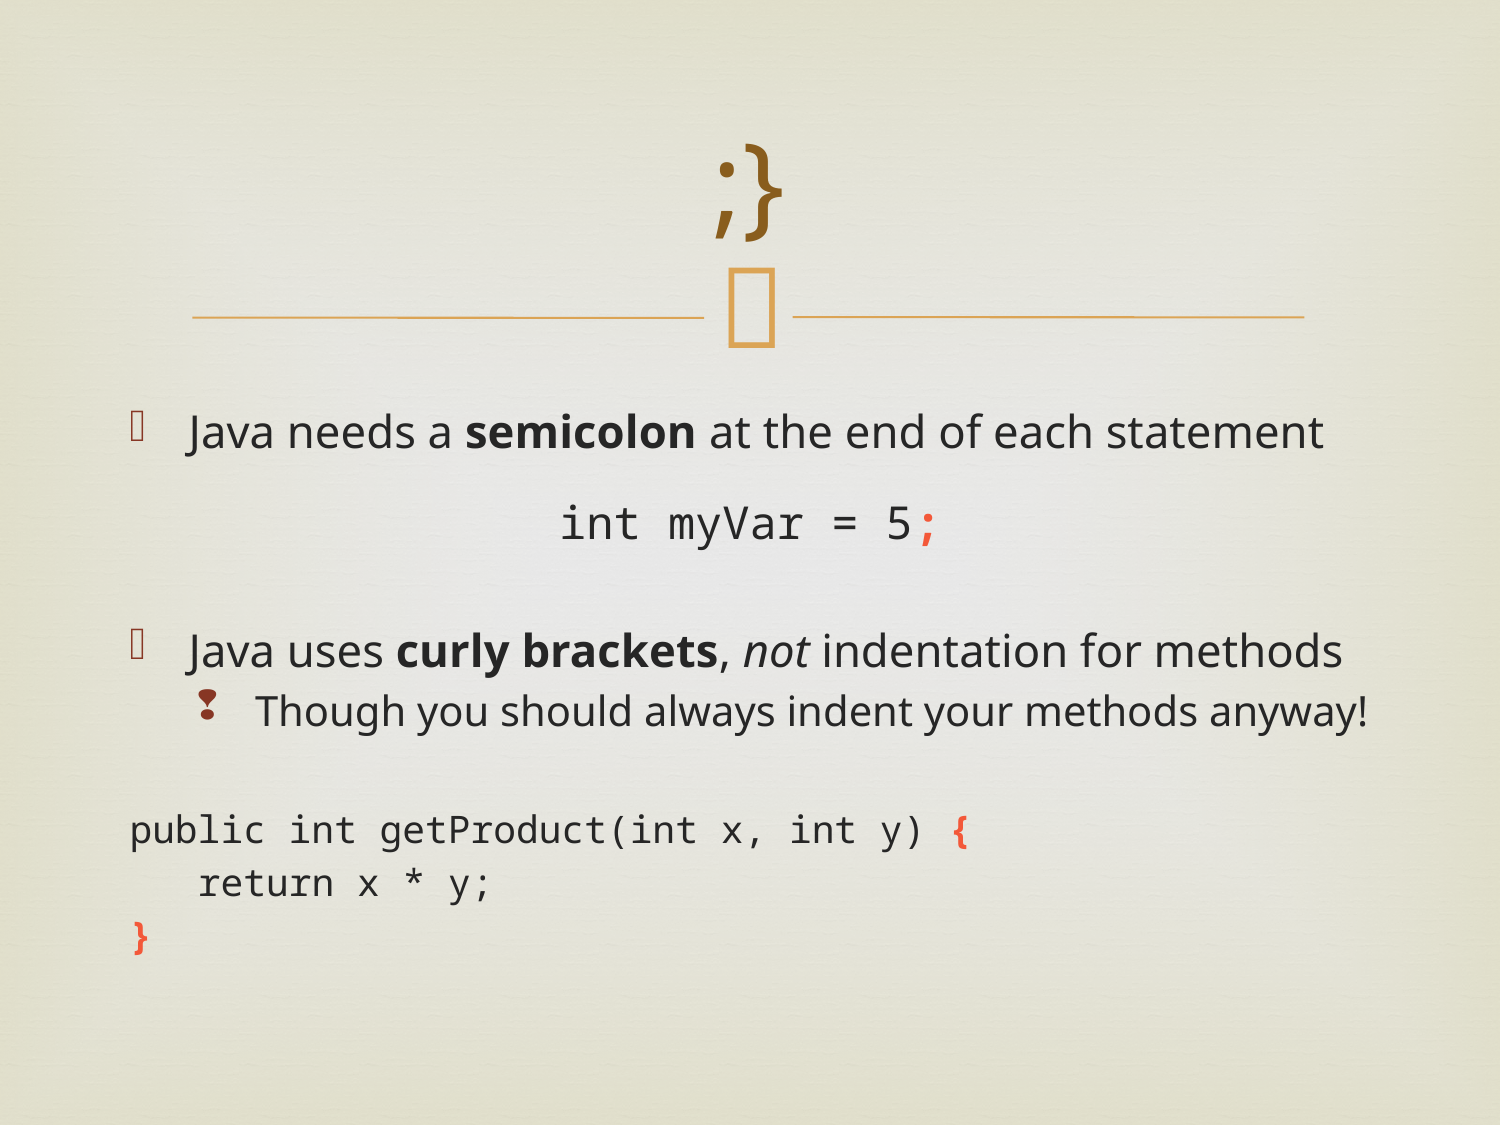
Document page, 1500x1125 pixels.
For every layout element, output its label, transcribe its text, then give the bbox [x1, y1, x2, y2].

list Java needs a semicolon at the end of each statement int myVar = 5; Java uses curly brackets, not indentation for methods Though you should always indent your methods anyway! public int getProduct(int x, int y) { return x * y; } [114, 368, 1386, 1005]
title ;} [112, 93, 1386, 267]
